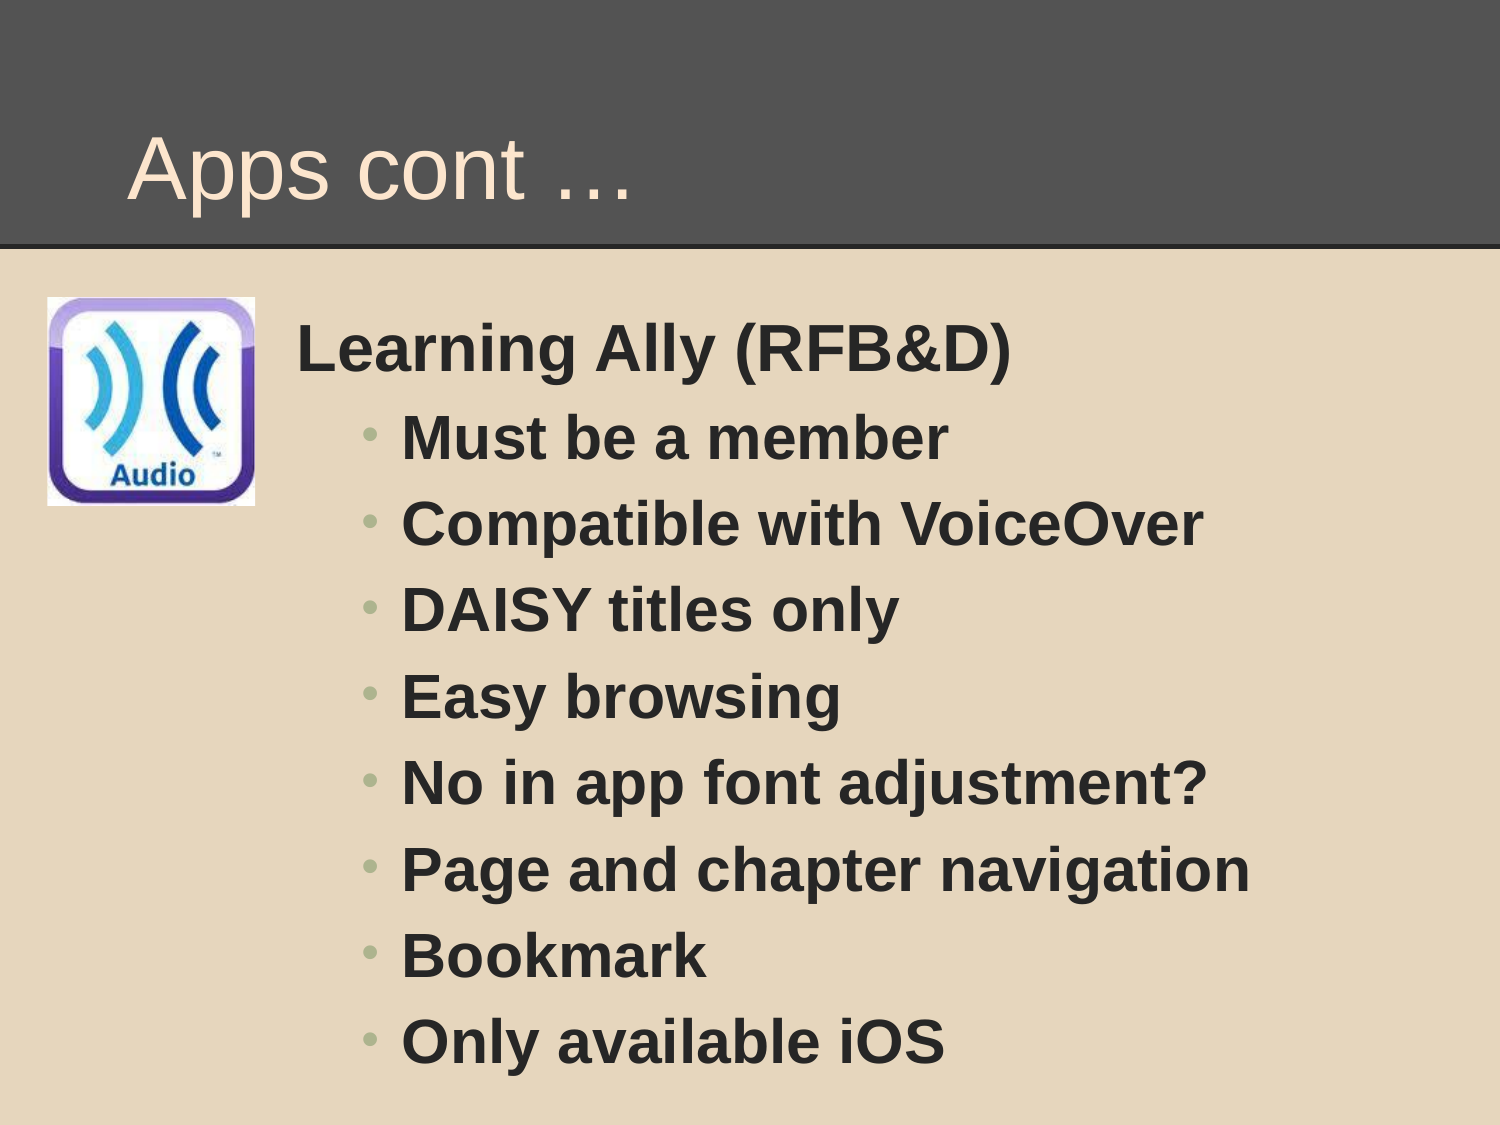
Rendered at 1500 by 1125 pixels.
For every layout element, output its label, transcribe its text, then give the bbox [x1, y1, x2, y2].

list Learning Ally (RFB&D) Must be a member Compatible with VoiceOver DAISY titles only Easy browsing No in app font adjustment? Page and chapter navigation Bookmark Only available iOS [281, 297, 1418, 1125]
title Apps cont … [75, 14, 1425, 233]
text_box [47, 297, 256, 506]
